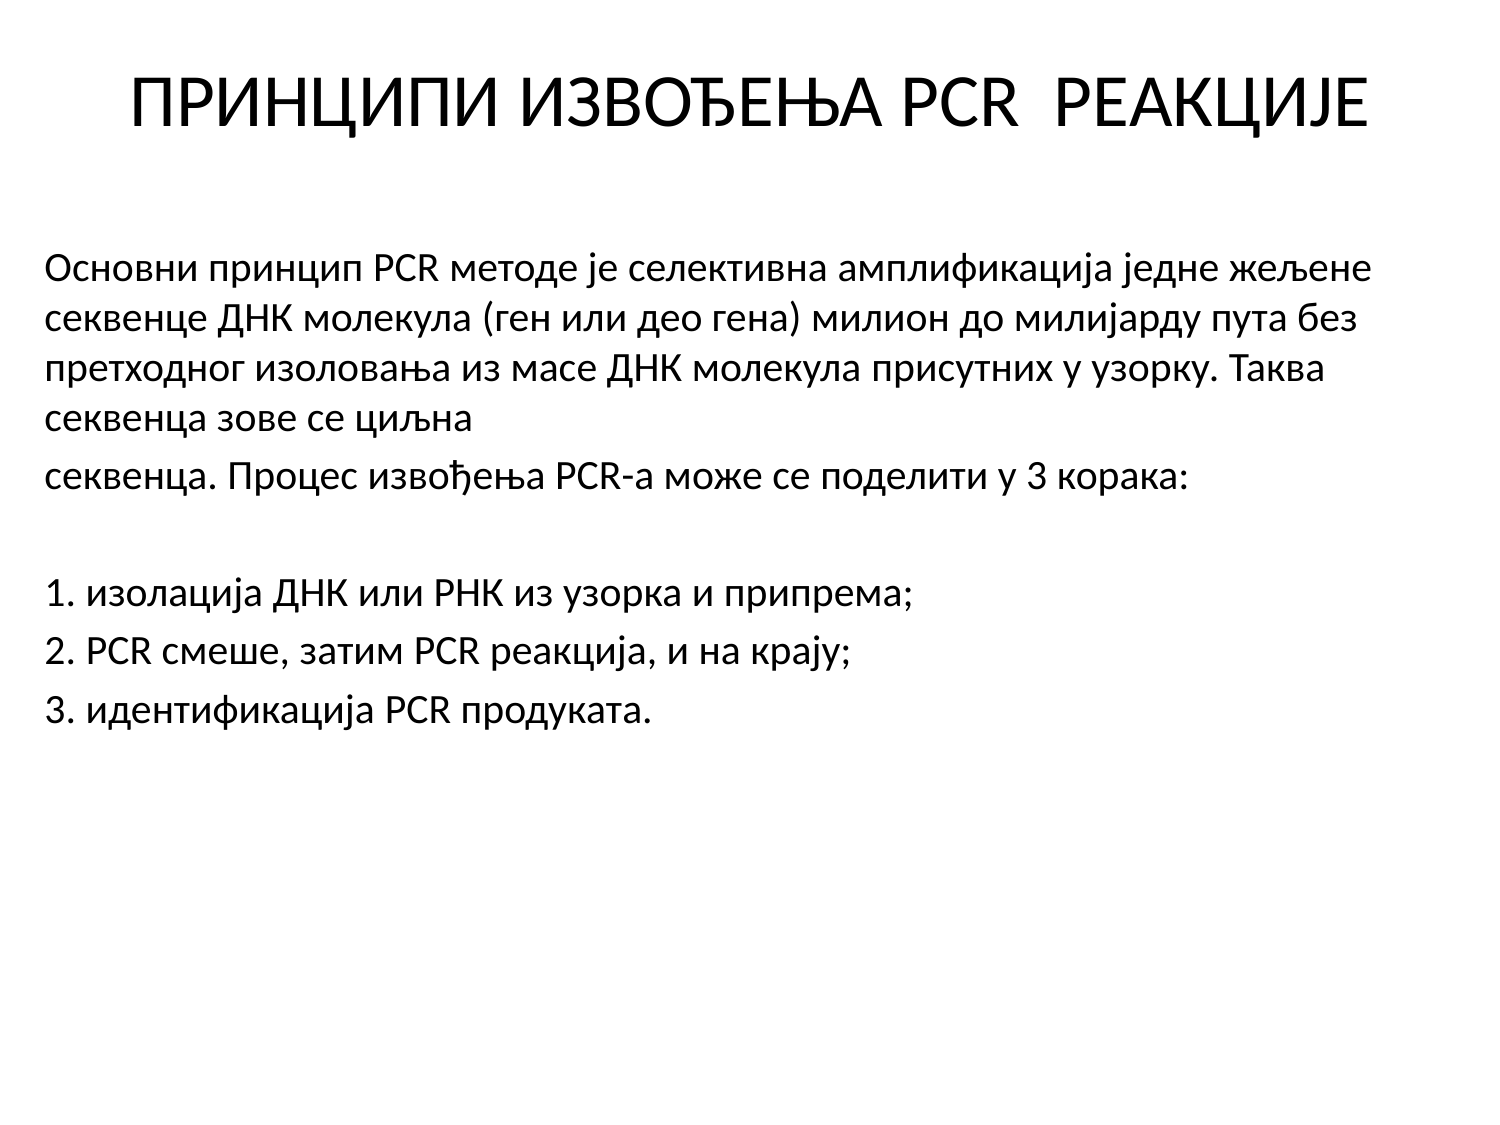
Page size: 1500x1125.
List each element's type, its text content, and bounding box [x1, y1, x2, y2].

title ПРИНЦИПИ ИЗВОЂЕЊА PCR РЕАКЦИЈЕ [112, 30, 1388, 161]
subtitle Основни принцип PCR методе је селективна амплификација једне жељене секвенце ДНК молекула (ген или део гена) милион до милијарду пута без претходног изоловања из масе ДНК молекула присутних у узорку. Таква секвенца зове се циљна секвенца. Процес извођења PCR-а може се поделити у 3 корака: 1. изолација ДНК или РНК из узорка и припрема; 2. PCR смеше, затим PCR реакција, и на крају; 3. идентификација PCR продуката. [29, 231, 1447, 1035]
